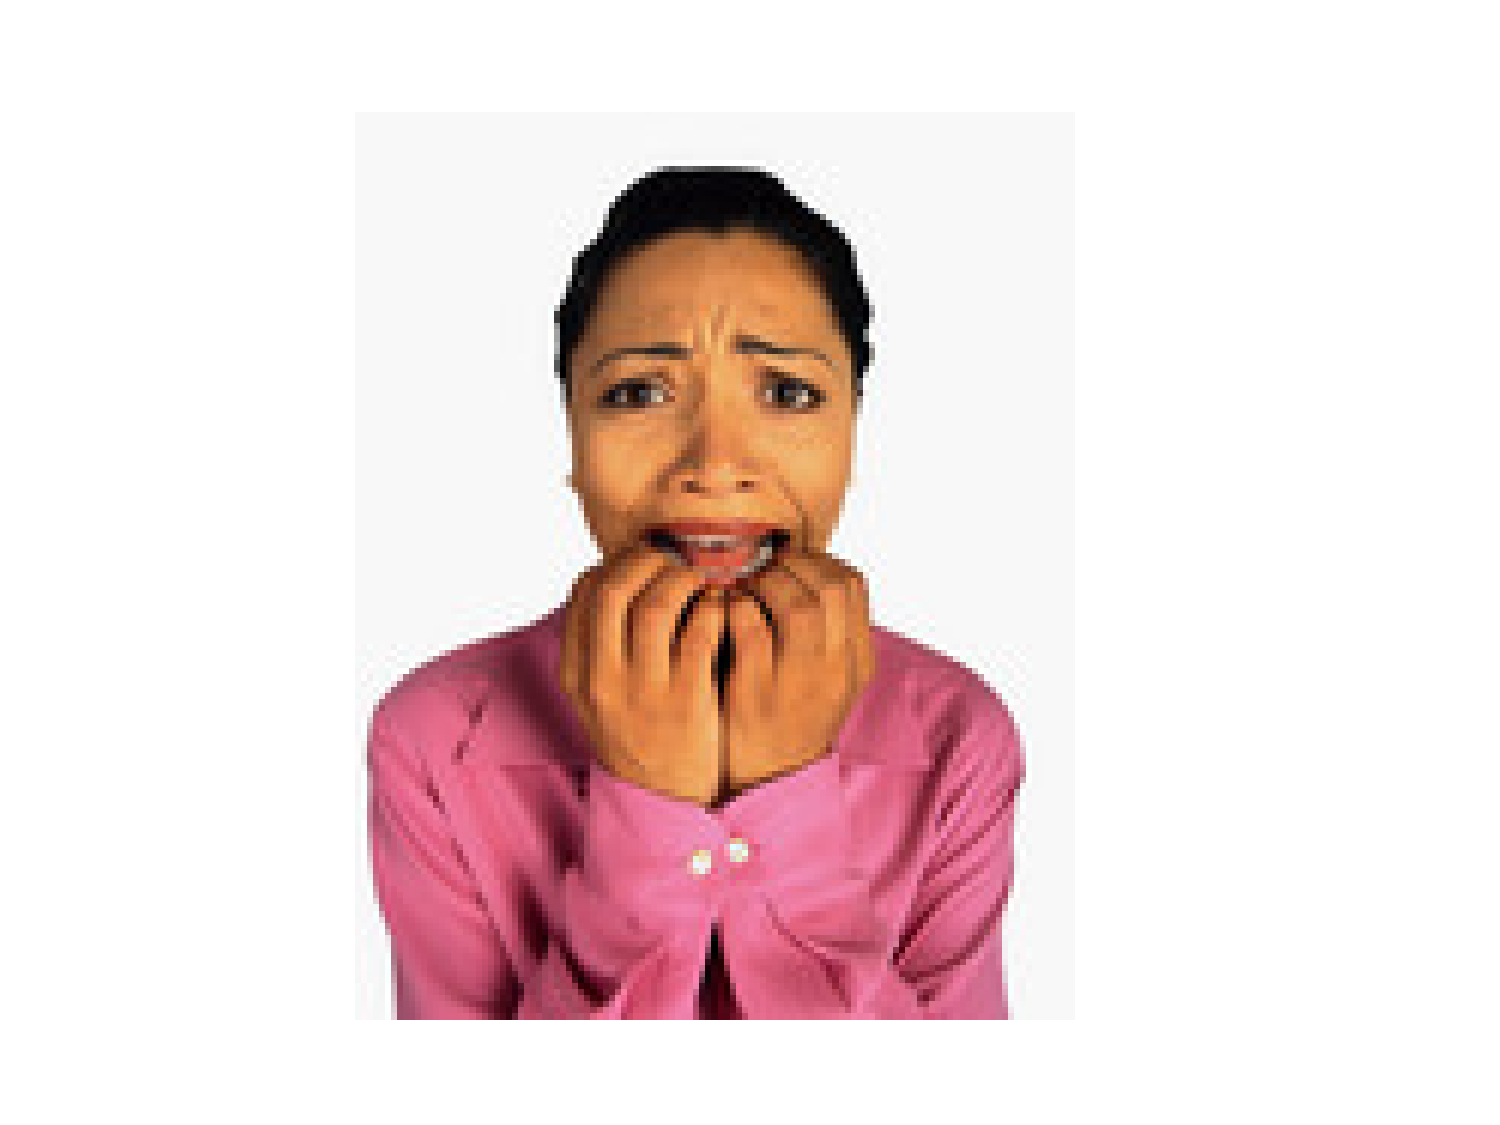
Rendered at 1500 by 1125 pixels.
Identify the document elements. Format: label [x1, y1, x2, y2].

list [355, 112, 1076, 1020]
